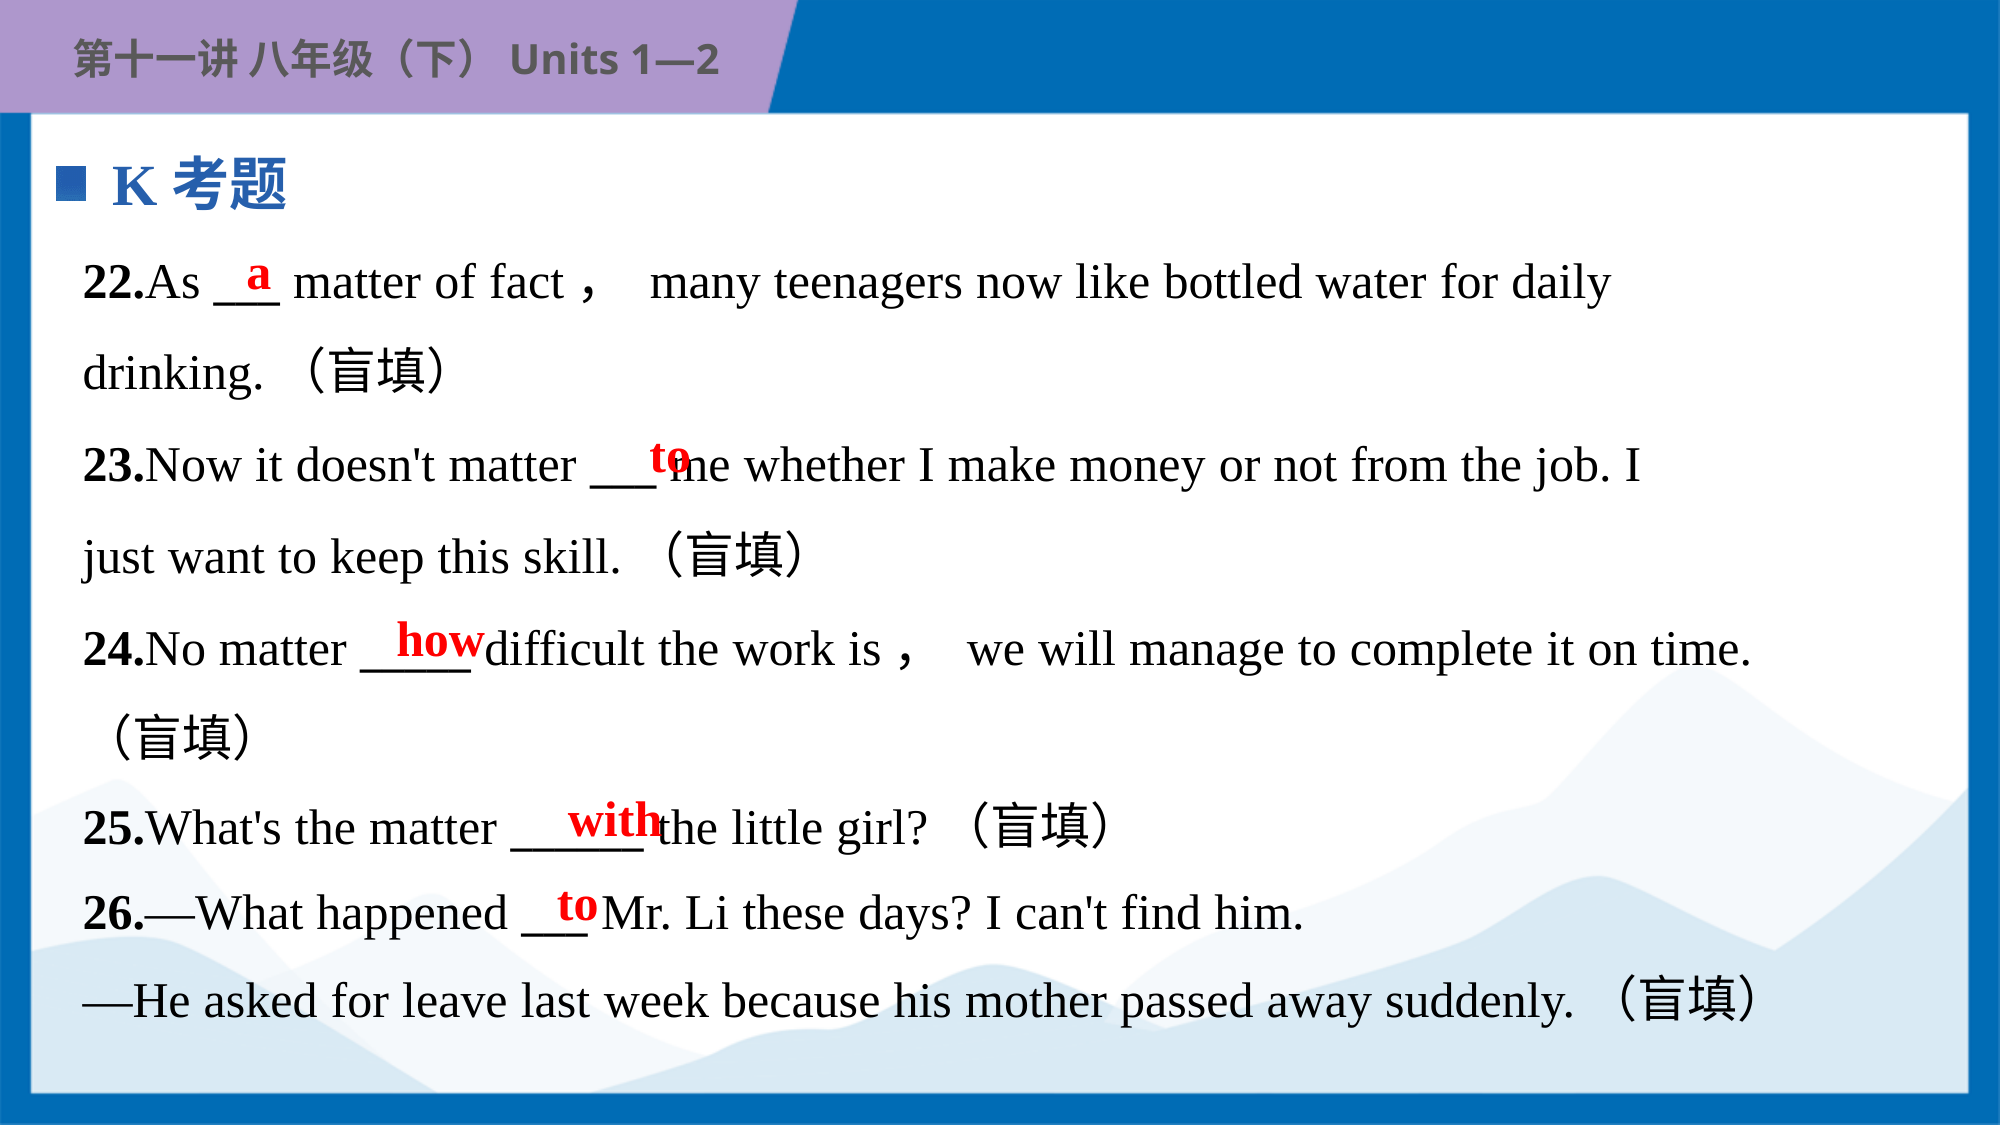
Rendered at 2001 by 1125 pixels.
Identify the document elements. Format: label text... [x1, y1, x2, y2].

text_box 22.As ___ matter of fact， many teenagers now like bottled water for daily drinking.（盲填） 23.Now it doesn't matter ___ me whether I make money or not from the job. I just want to keep this skill.（盲填） 24.No matter _____ difficult the work is， we will manage to complete it on time. （盲填） 25.What's the matter ______ the little girl?（盲填） [82, 216, 1917, 845]
text_box with [549, 758, 681, 837]
text_box to [538, 843, 617, 922]
text_box a [228, 212, 290, 291]
text_box how [377, 578, 504, 658]
picture [0, 0, 2000, 1125]
text_box to [631, 395, 710, 474]
text_box K考题 [112, 146, 1917, 216]
text_box 26.—What happened ___ Mr. Li these days? I can't find him. —He asked for leave last week because his mother passed away suddenly.（盲填） [82, 847, 1917, 1018]
